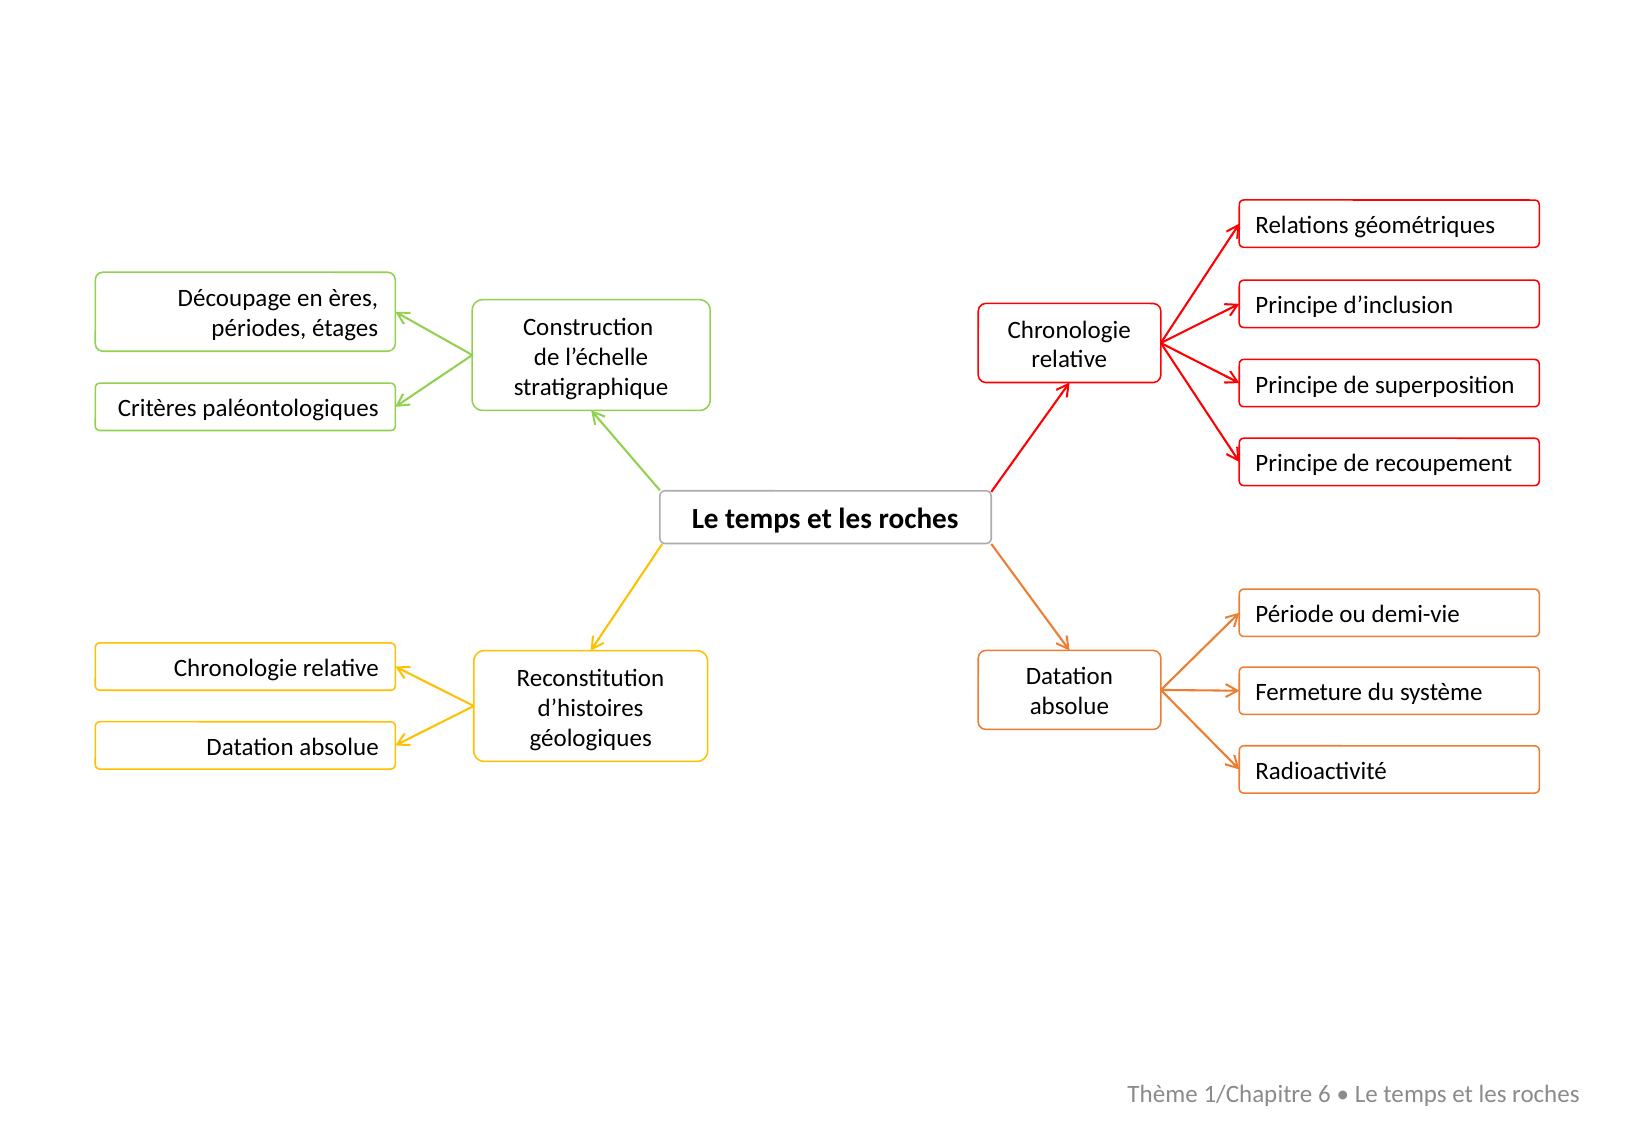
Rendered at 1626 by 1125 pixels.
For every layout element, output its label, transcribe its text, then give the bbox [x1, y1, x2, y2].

text_box Datation absolue [95, 721, 396, 770]
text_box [591, 411, 660, 491]
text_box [991, 383, 1070, 492]
text_box Le temps et les roches [659, 490, 992, 544]
text_box Principe de recoupement [1239, 438, 1540, 486]
text_box Radioactivité [1239, 745, 1540, 794]
text_box Critères paléontologiques [95, 383, 396, 431]
text_box Fermeture du système [1240, 667, 1540, 715]
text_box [395, 355, 473, 407]
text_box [1160, 303, 1240, 342]
text_box Construction de l’échelle stratigraphique [472, 299, 711, 411]
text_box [1160, 343, 1240, 462]
text_box Période ou demi-vie [1239, 589, 1540, 637]
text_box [1160, 223, 1240, 303]
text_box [395, 666, 474, 706]
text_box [1160, 612, 1240, 689]
text_box Reconstitution d’histoires géologiques [473, 650, 708, 762]
text_box Datation absolue [978, 650, 1160, 730]
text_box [991, 543, 1070, 650]
text_box Relations géométriques [1239, 199, 1540, 248]
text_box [395, 706, 474, 746]
text_box Chronologie relative [95, 642, 396, 691]
footer Thème 1/Chapitre 6 • Le temps et les roches [0, 1071, 1625, 1125]
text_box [590, 543, 663, 650]
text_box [1160, 690, 1240, 770]
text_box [395, 311, 473, 355]
text_box Chronologie relative [978, 303, 1160, 383]
text_box Découpage en ères, périodes, étages [95, 272, 396, 352]
text_box Principe d’inclusion [1240, 280, 1540, 328]
text_box Principe de superposition [1240, 359, 1540, 407]
